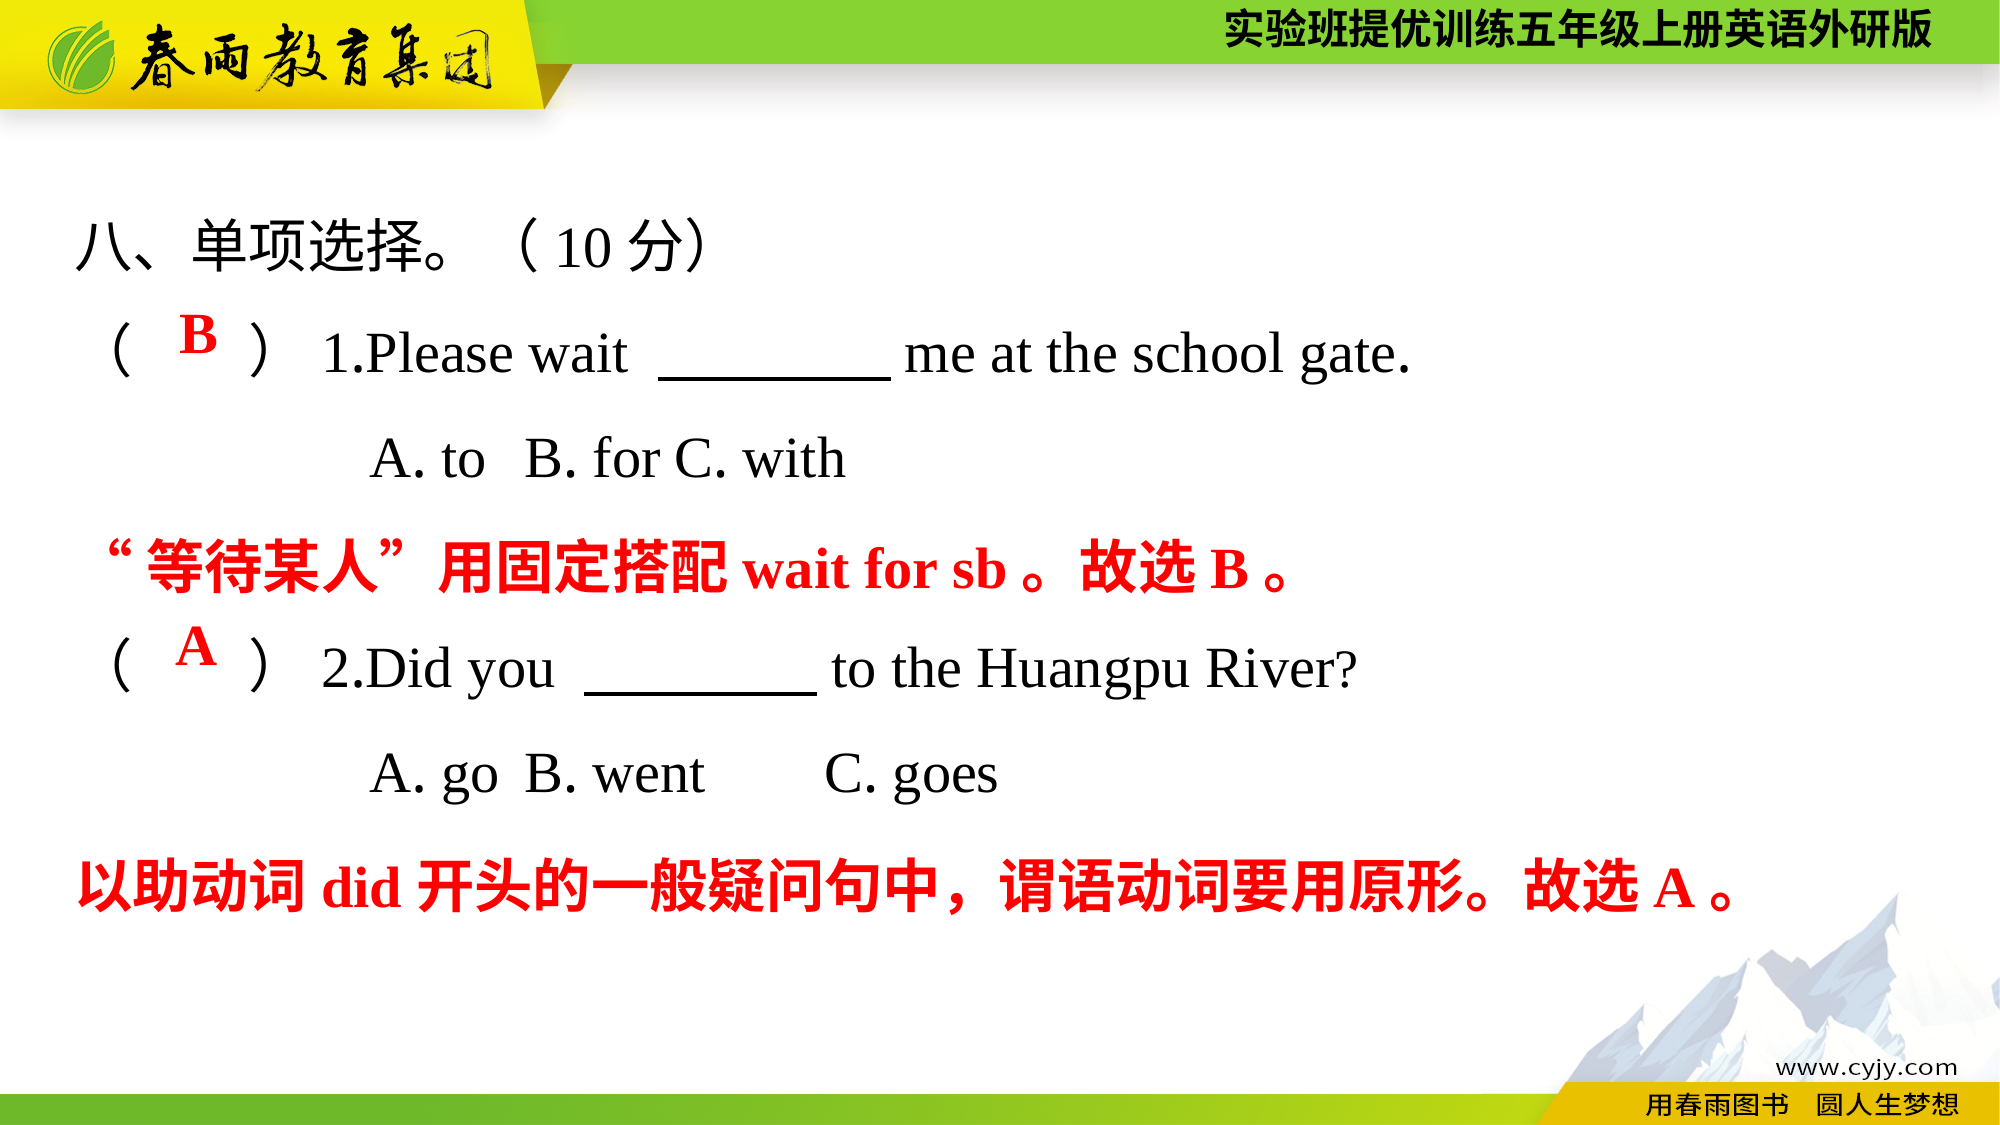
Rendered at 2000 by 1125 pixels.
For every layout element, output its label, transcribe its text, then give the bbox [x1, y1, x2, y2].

text_box A [161, 600, 233, 685]
picture [0, 0, 2000, 1125]
text_box B [164, 287, 233, 373]
list 八、单项选择。（10分） （ ）1.Please wait me at the school gate. A. to B. for C. with （ ）2.Did you to the Huangpu River? A. go B. went C. goes [59, 608, 1944, 806]
list 八、单项选择。（10分） （ ）1.Please wait me at the school gate. A. to B. for C. with （ ）2.Did you to the Huangpu River? A. go B. went C. goes [59, 166, 1944, 487]
text_box “等待某人”用固定搭配wait for sb。故选B。 [59, 487, 1944, 608]
text_box 以助动词did开头的一般疑问句中，谓语动词要用原形。故选A。 [59, 806, 1944, 927]
